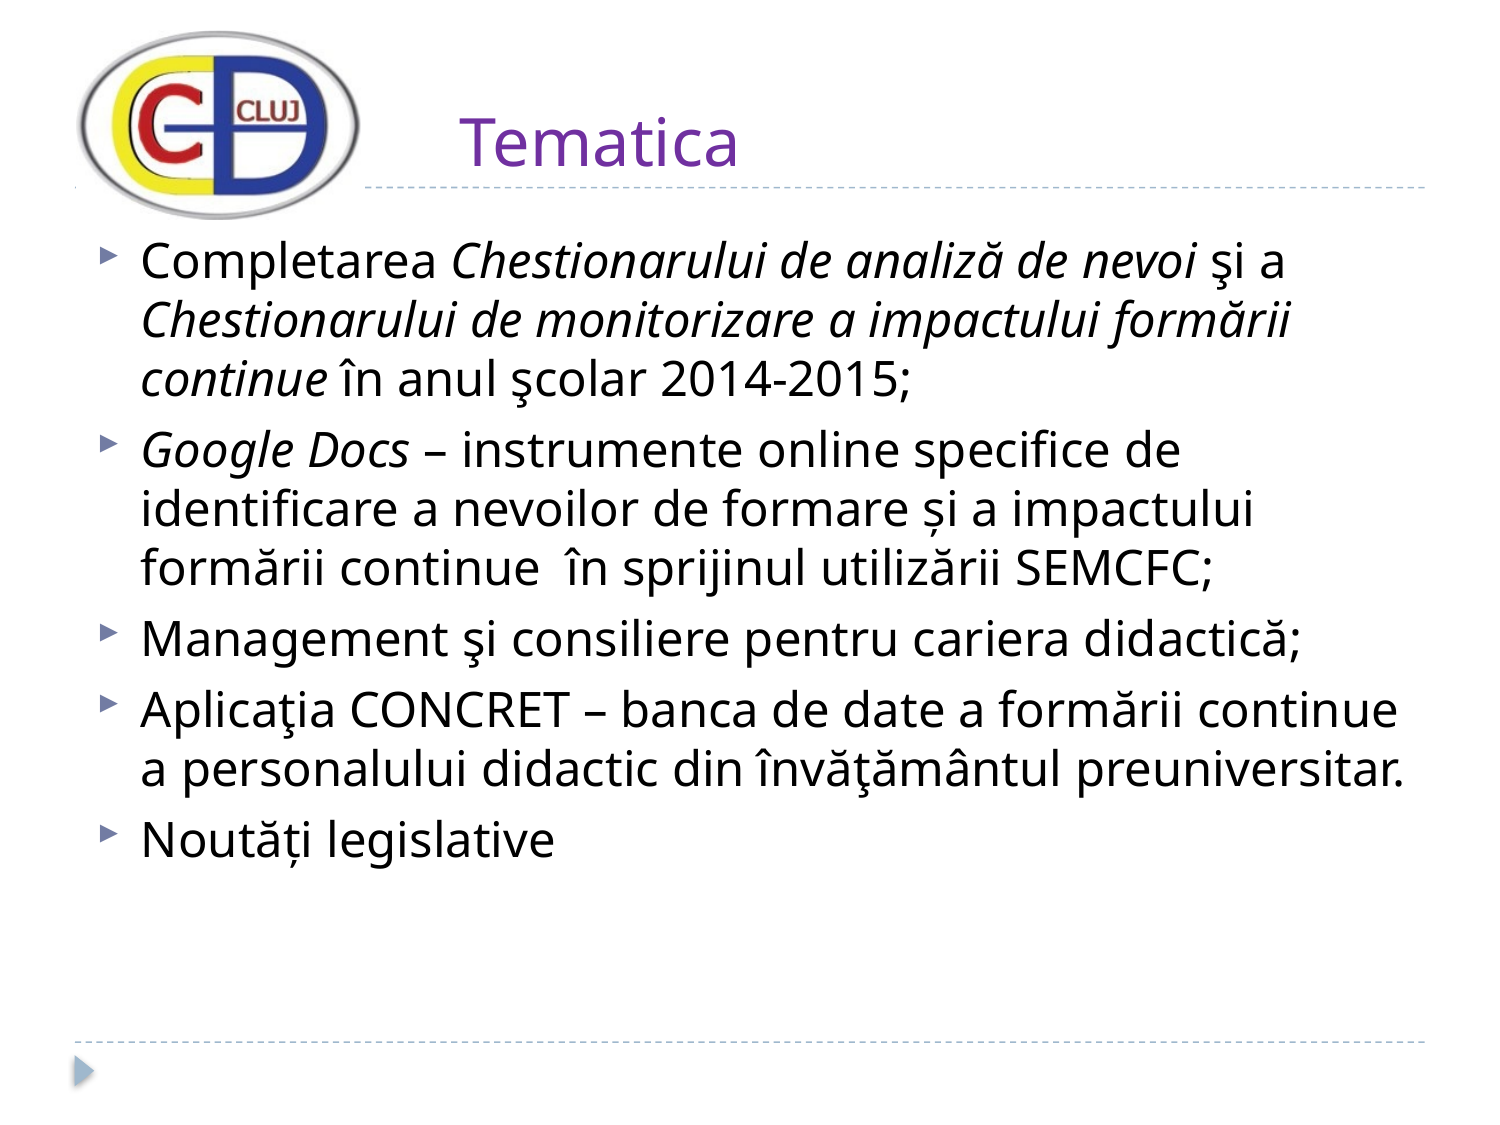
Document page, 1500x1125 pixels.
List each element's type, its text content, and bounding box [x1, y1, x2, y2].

title Tematica [445, 24, 1425, 188]
list Completarea Chestionarului de analiză de nevoi şi a Chestionarului de monitorizare a impactului formării continue în anul şcolar 2014-2015; Google Docs – instrumente online specifice de identificare a nevoilor de formare şi a impactului formării continue în sprijinul utilizării SEMCFC; Management şi consiliere pentru cariera didactică; Aplicaţia CONCRET – banca de date a formării continue a personalului didactic din învăţământul preuniversitar. Noutăţi legislative [82, 222, 1425, 938]
picture [76, 30, 361, 220]
